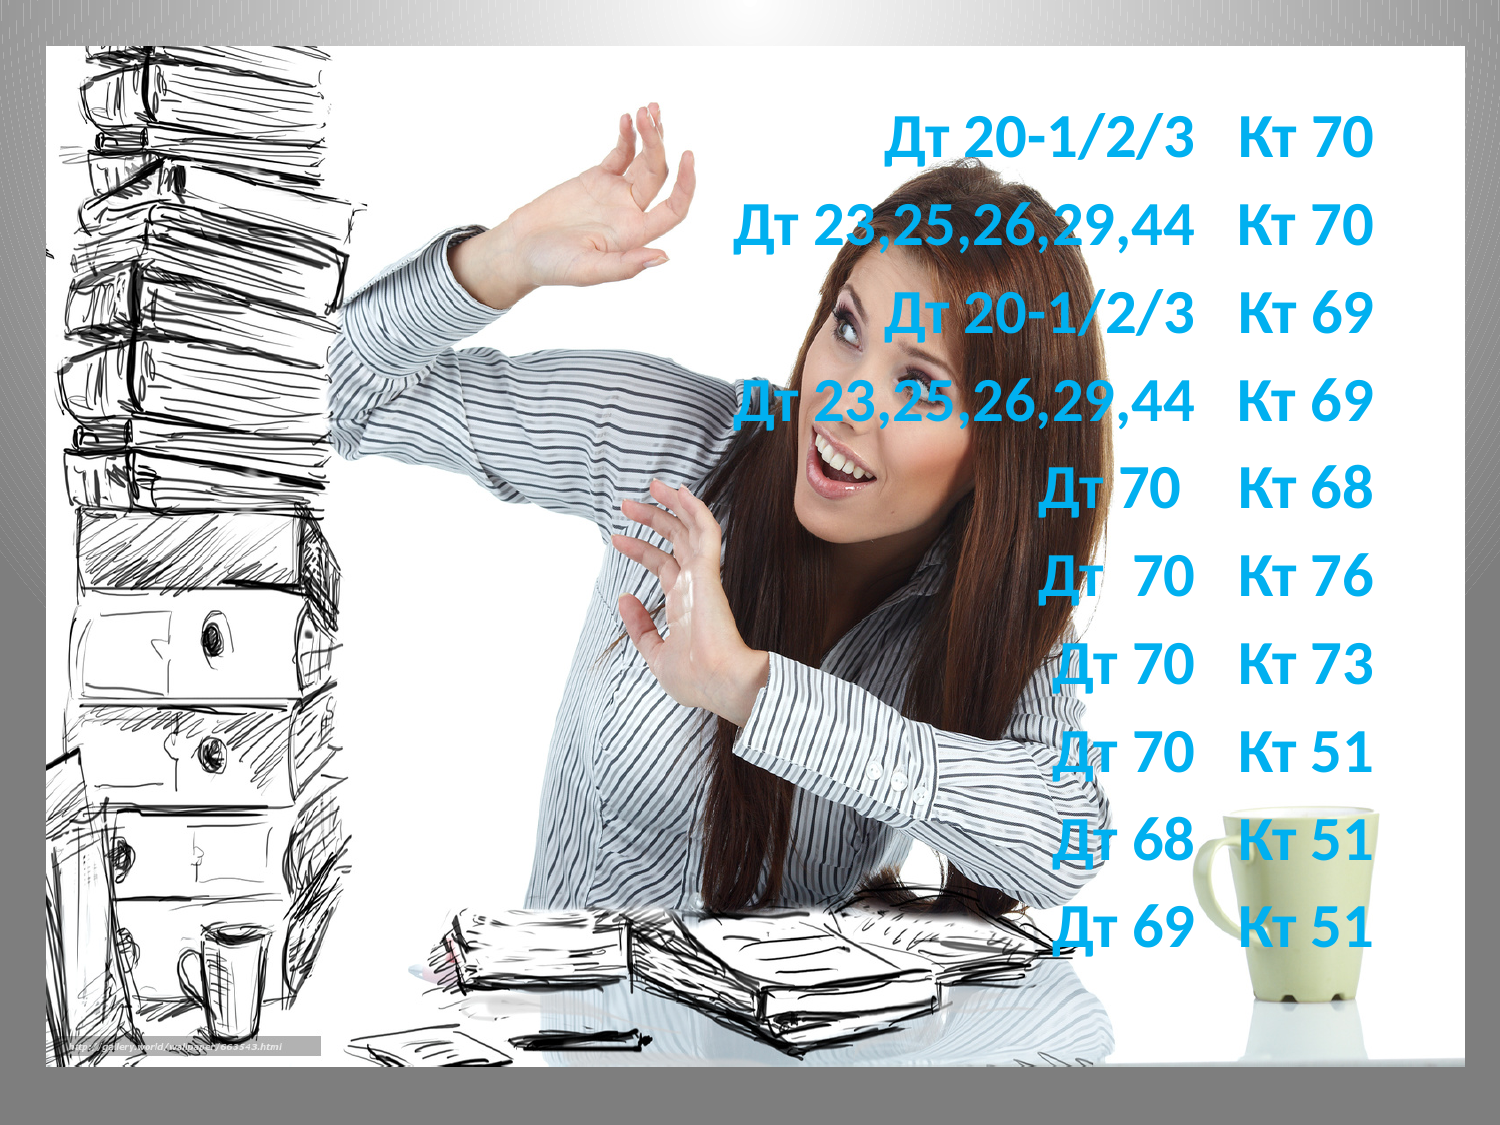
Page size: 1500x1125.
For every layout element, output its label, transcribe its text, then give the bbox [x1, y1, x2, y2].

list Дт 20-1/2/3 Кт 70 Дт 23,25,26,29,44 Кт 70 Дт 20-1/2/3 Кт 69 Дт 23,25,26,29,44 Кт 69 Дт 70 Кт 68 Дт 70 Кт 76 Дт 70 Кт 73 Дт 70 Кт 51 Дт 68 Кт 51 Дт 69 Кт 51 [0, 0, 1390, 970]
picture [46, 46, 1466, 1067]
